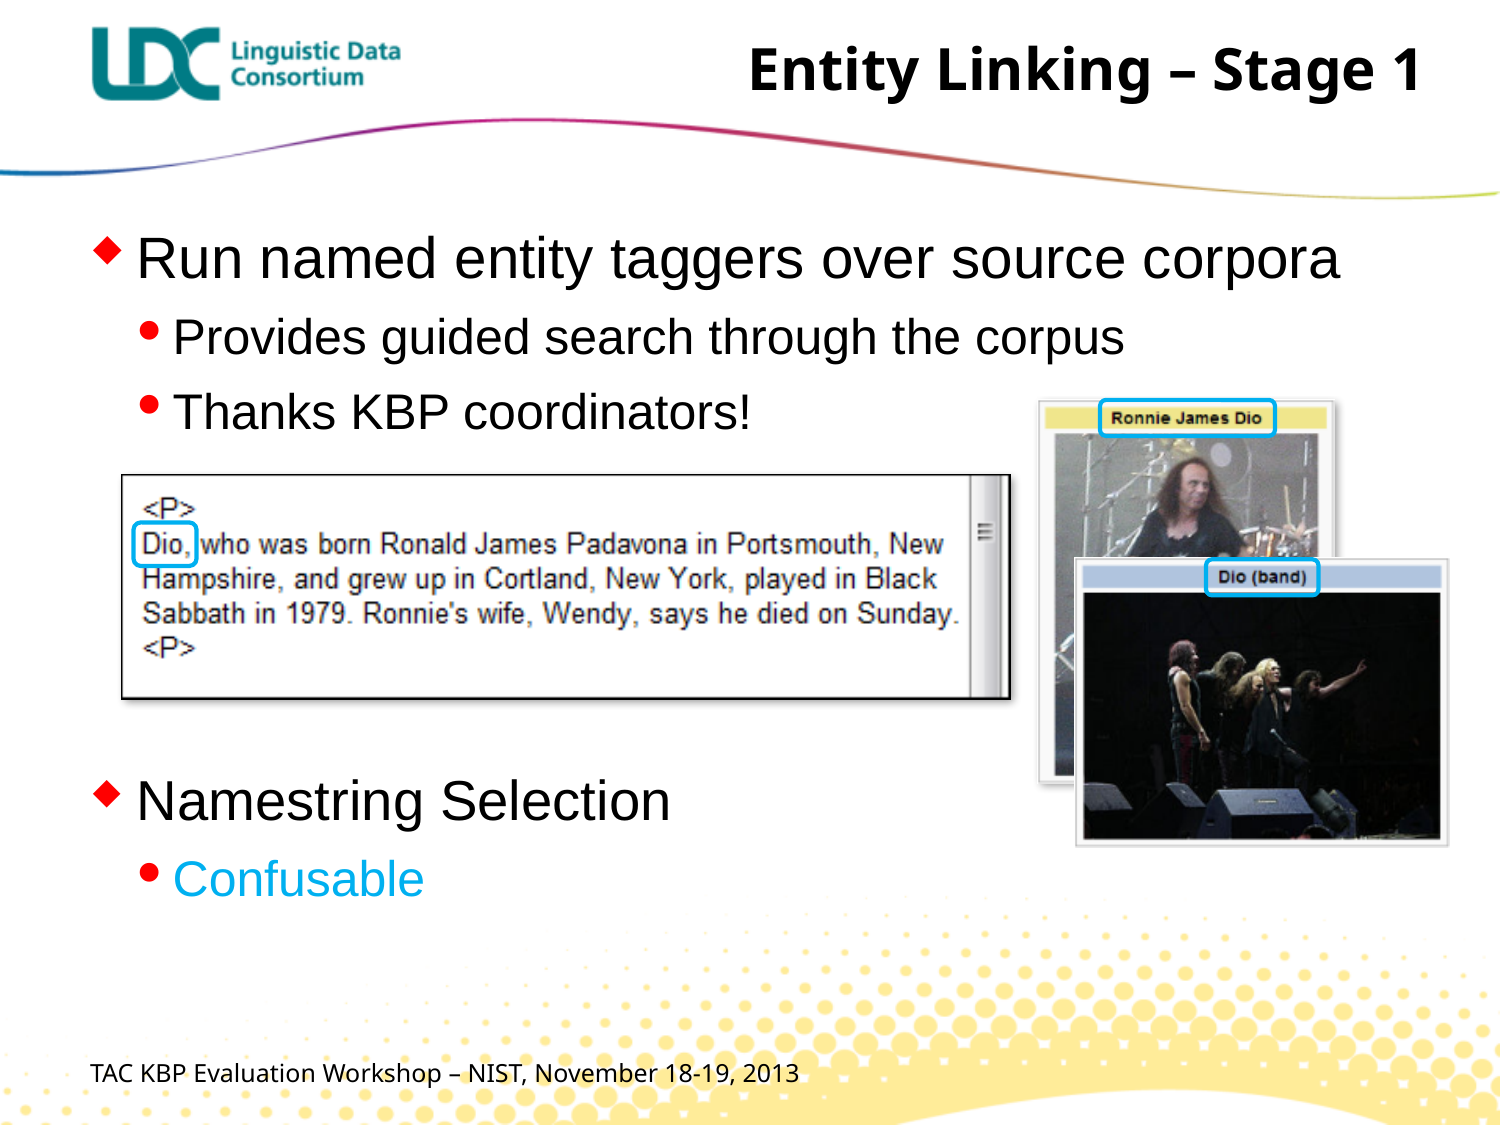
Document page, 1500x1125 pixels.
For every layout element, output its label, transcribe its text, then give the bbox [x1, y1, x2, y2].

title Entity Linking – Stage 1 [450, 32, 1425, 163]
footer TAC KBP Evaluation Workshop – NIST, November 18-19, 2013 [74, 1049, 1076, 1103]
list Run named entity taggers over source corpora Provides guided search through the corpus Thanks KBP coordinators! Namestring Selection Confusable [75, 212, 1425, 1025]
picture [0, 0, 1500, 1125]
